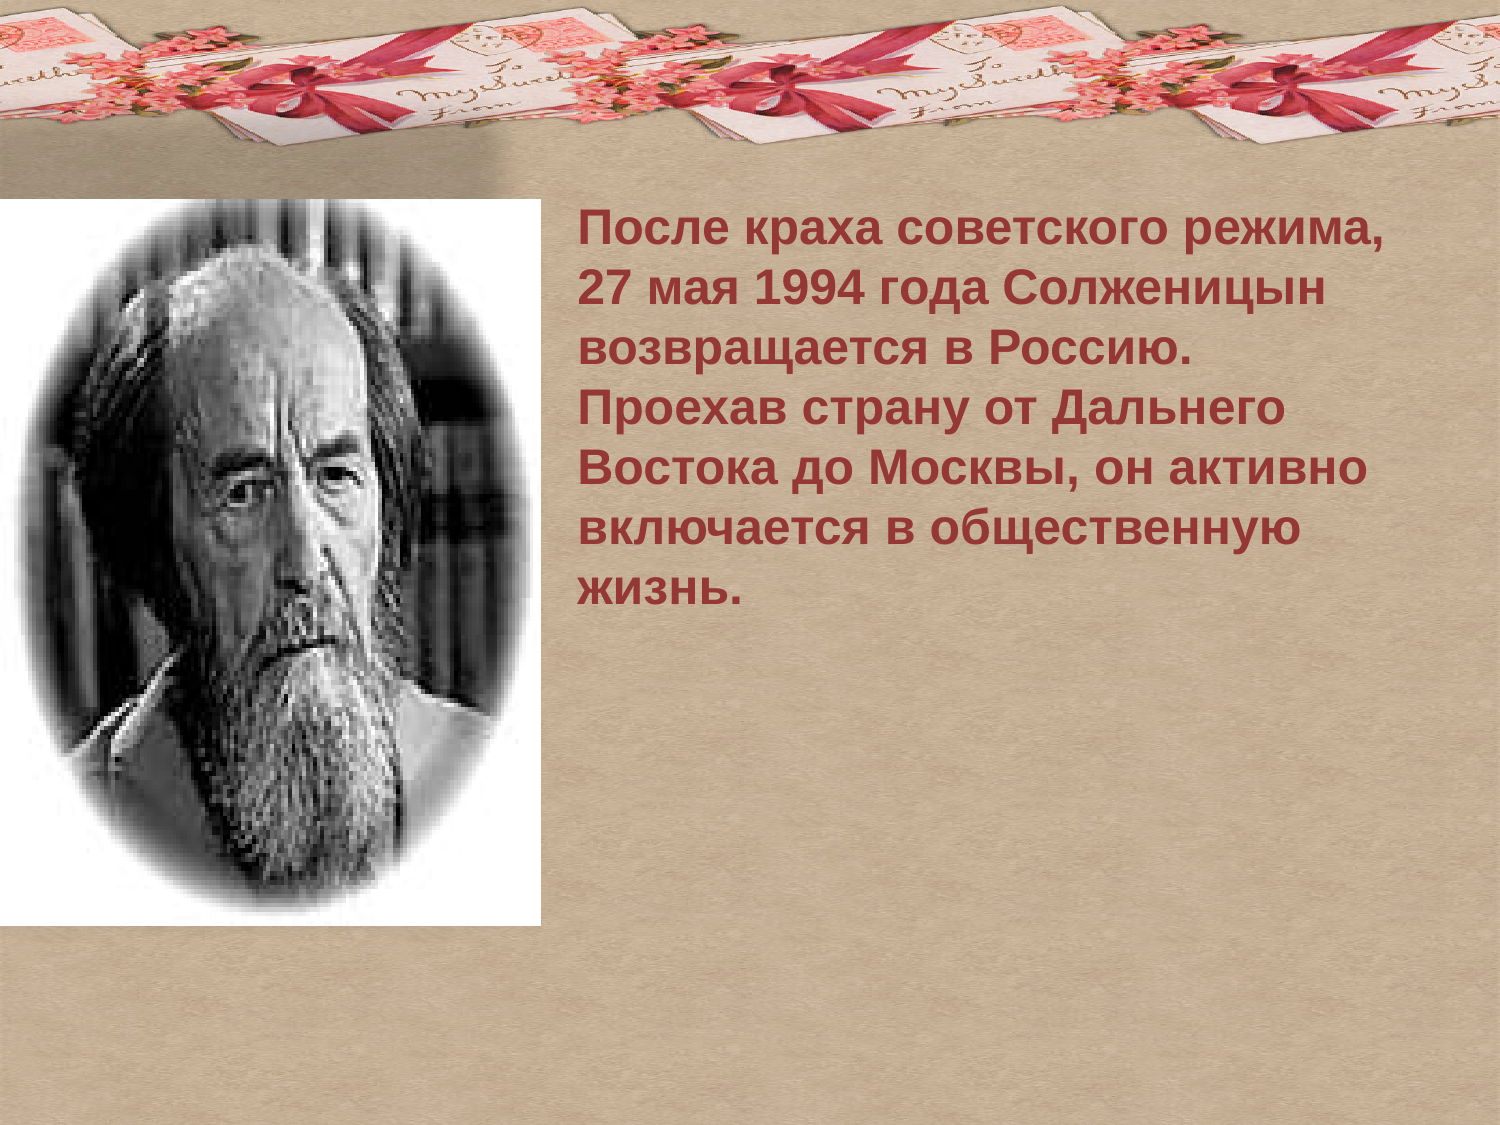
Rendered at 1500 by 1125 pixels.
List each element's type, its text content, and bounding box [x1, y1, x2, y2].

picture [0, 0, 1500, 1125]
text_box После краха советского режима, 27 мая 1994 года Солженицын возвращается в Россию. Проехав страну от Дальнего Востока до Москвы, он активно включается в общественную жизнь. [562, 187, 1418, 623]
